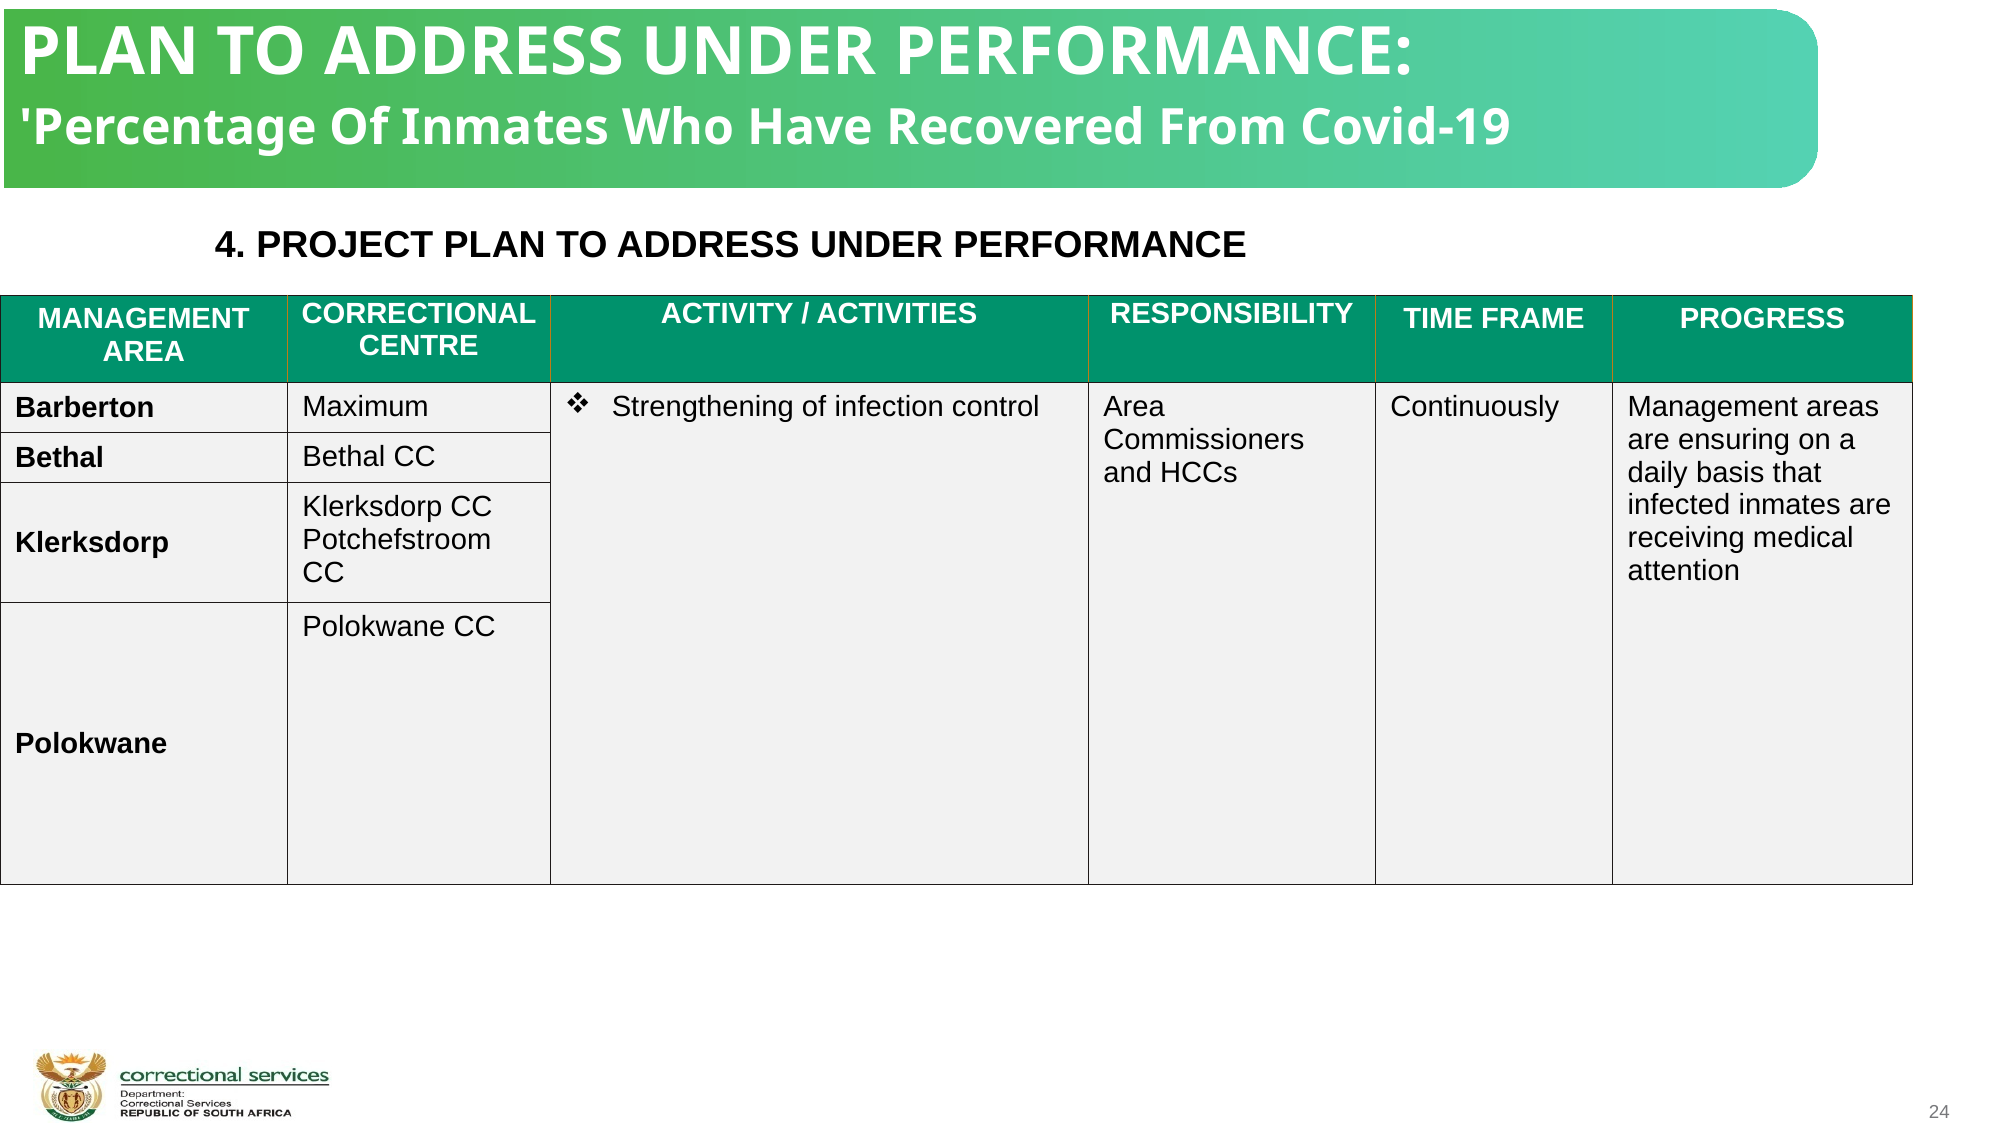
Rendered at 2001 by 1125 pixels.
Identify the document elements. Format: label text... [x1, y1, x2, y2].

table_cell Barberton [1, 383, 287, 432]
table_cell Maximum [288, 383, 550, 432]
text_box 4. PROJECT PLAN TO ADDRESS UNDER PERFORMANCE [199, 212, 1463, 273]
table_cell Strengthening of infection control [551, 383, 1088, 884]
table_cell Klerksdorp [1, 483, 287, 602]
table_cell Polokwane CC [288, 603, 550, 884]
table_header TIME FRAME [1376, 296, 1612, 382]
table_cell Continuously [1376, 383, 1612, 884]
text_box [4, 19, 1818, 188]
table_header ACTIVITY / ACTIVITIES [551, 296, 1088, 382]
picture [33, 1049, 332, 1123]
table_header RESPONSIBILITY [1089, 296, 1375, 382]
table_header CORRECTIONAL CENTRE [288, 296, 550, 382]
table_cell Area Commissioners and HCCs [1089, 383, 1375, 884]
table_cell Bethal [1, 433, 287, 482]
table_cell Polokwane [1, 603, 287, 884]
table_cell Bethal CC [288, 433, 550, 482]
table_header MANAGEMENT AREA [1, 296, 287, 382]
table_cell Management areas are ensuring on a daily basis that infected inmates are receiving medical attention [1613, 383, 1912, 884]
table_cell Klerksdorp CC Potchefstroom CC [288, 483, 550, 602]
text_box PLAN TO ADDRESS UNDER PERFORMANCE: 'Percentage Of Inmates Who Have Recovered From Covid-19 [4, 9, 1803, 96]
table_header PROGRESS [1613, 296, 1912, 382]
